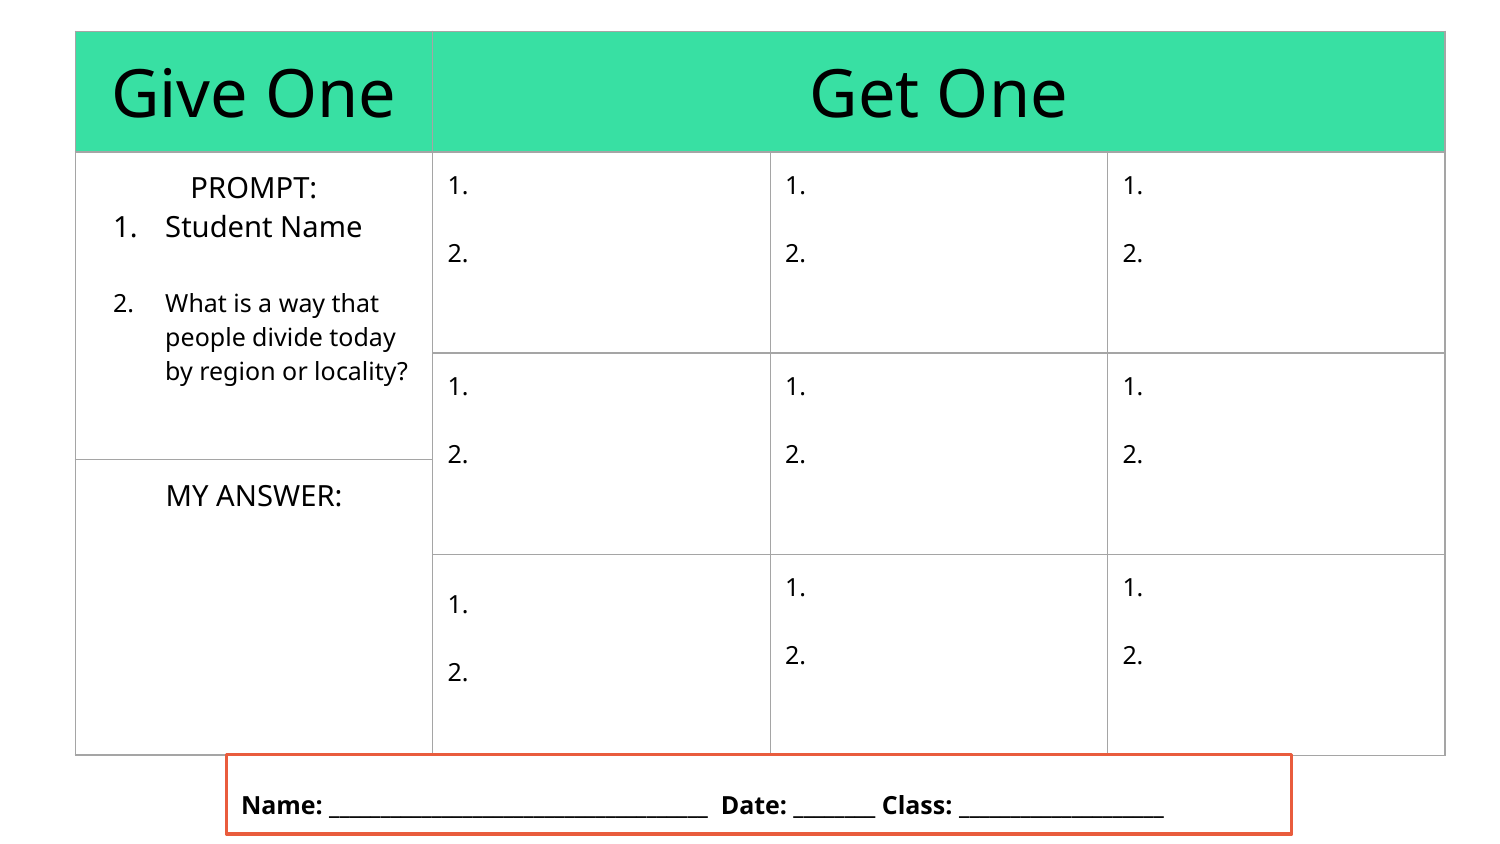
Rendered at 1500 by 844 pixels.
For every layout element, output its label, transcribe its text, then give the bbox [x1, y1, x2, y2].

table_cell 1. 2. [433, 555, 770, 754]
table_cell 1. 2. [771, 354, 1107, 554]
table_cell 1. 2. [771, 153, 1107, 352]
table_header Get One [433, 32, 1444, 151]
table_cell 1. 2. [1108, 555, 1444, 755]
table_cell 1. 2. [771, 555, 1107, 754]
text_box Name: _____________________________________ Date: ________ Class: ____________________ [226, 754, 1292, 834]
table_cell 1. 2. [433, 354, 770, 554]
table_header Give One [76, 32, 432, 151]
table_cell 1. 2. [433, 153, 770, 352]
table_cell 1. 2. [1108, 354, 1444, 554]
table_cell PROMPT: Student Name What is a way that people divide today by region or locality? [76, 153, 432, 459]
table_cell MY ANSWER: [76, 460, 432, 754]
table_cell 1. 2. [1108, 153, 1444, 352]
